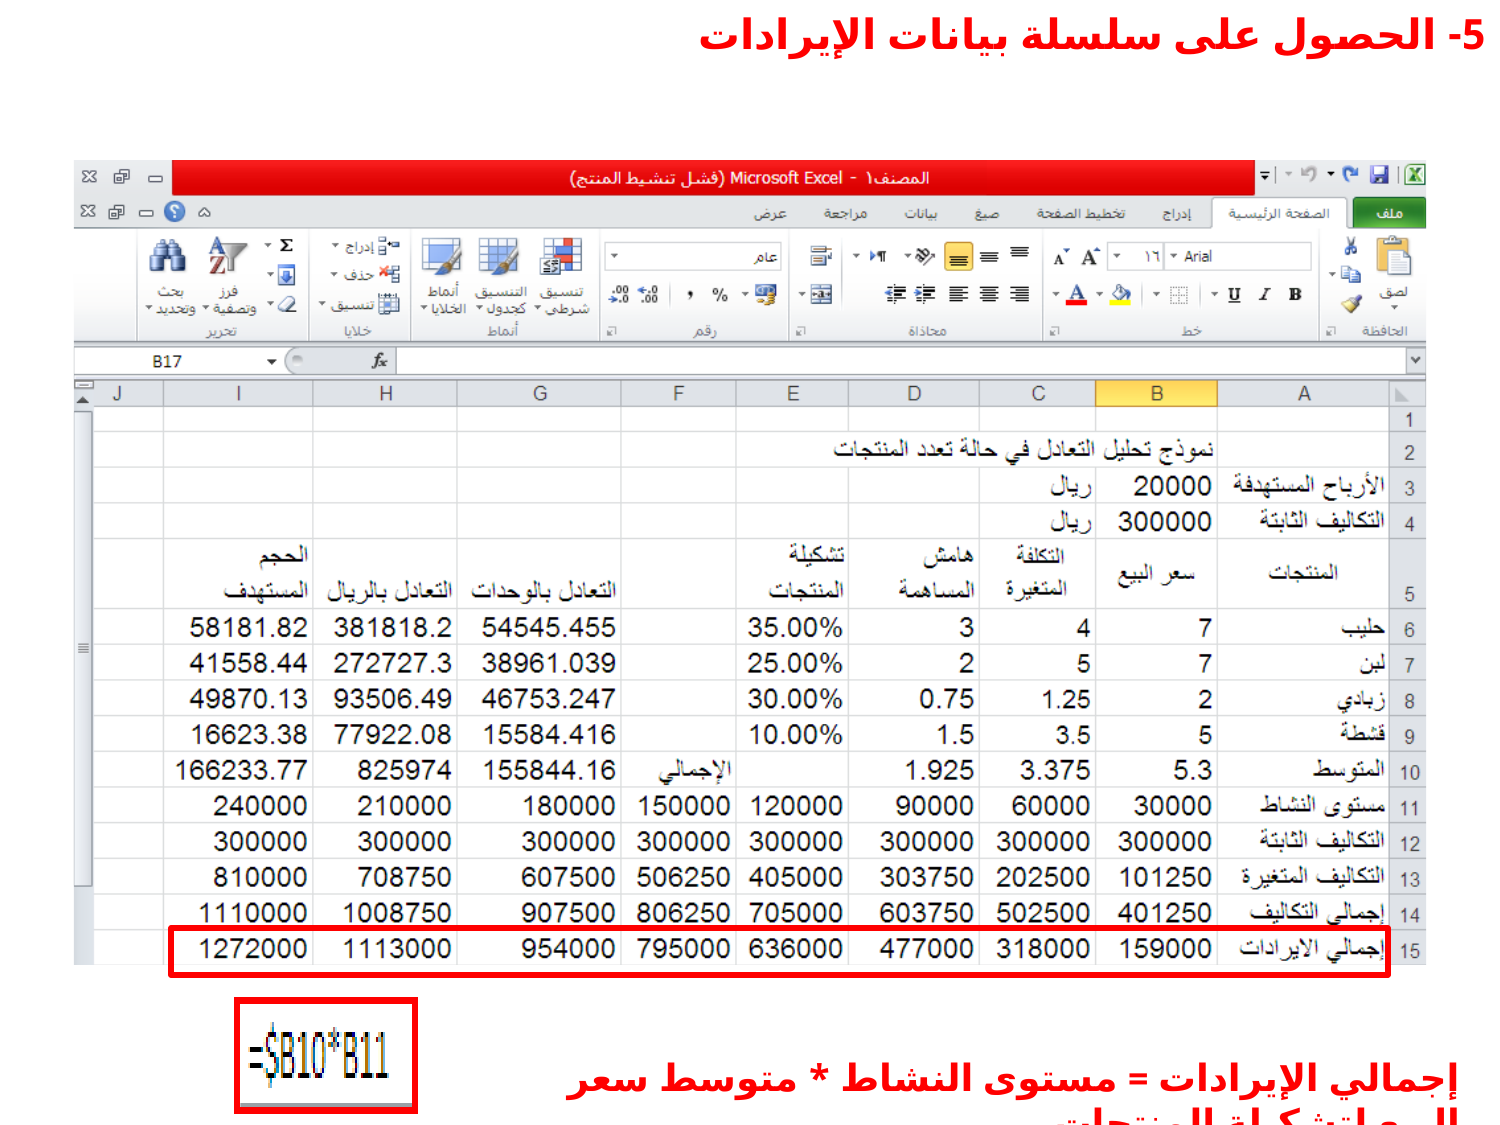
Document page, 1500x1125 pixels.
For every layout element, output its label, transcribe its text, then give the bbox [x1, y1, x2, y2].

text_box [169, 973, 1390, 977]
text_box إجمالي الإيرادات = مستوى النشاط * متوسط سعر البيع لتشكيلة المنتجات [537, 1046, 1475, 1125]
picture [73, 160, 1427, 965]
picture [240, 1003, 413, 1108]
text_box 5- الحصول على سلسلة بيانات الإيرادات [247, 0, 1500, 65]
